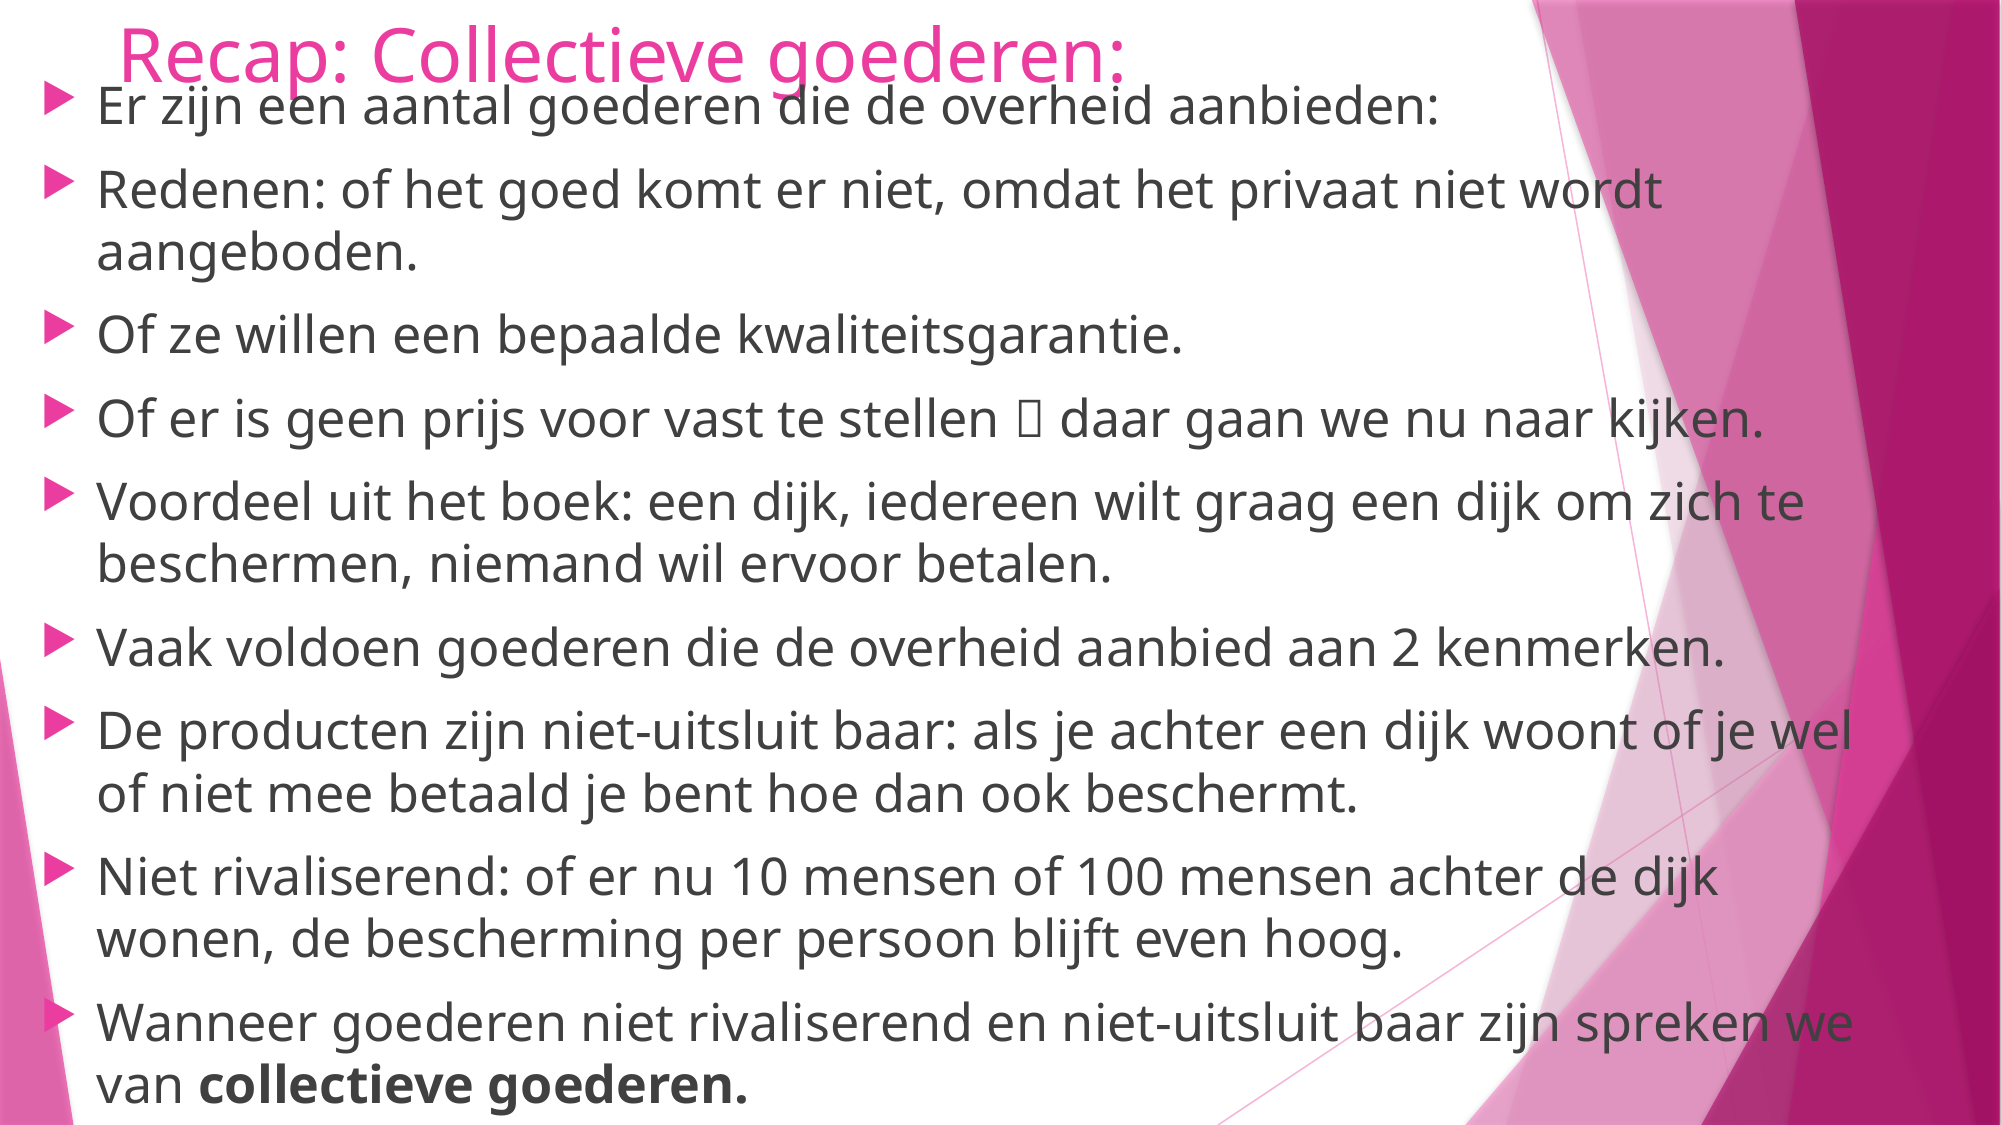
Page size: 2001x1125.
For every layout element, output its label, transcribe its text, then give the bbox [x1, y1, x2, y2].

list Er zijn een aantal goederen die de overheid aanbieden: Redenen: of het goed komt er niet, omdat het privaat niet wordt aangeboden. Of ze willen een bepaalde kwaliteitsgarantie. Of er is geen prijs voor vast te stellen  daar gaan we nu naar kijken. Voordeel uit het boek: een dijk, iedereen wilt graag een dijk om zich te beschermen, niemand wil ervoor betalen. Vaak voldoen goederen die de overheid aanbied aan 2 kenmerken. De producten zijn niet-uitsluit baar: als je achter een dijk woont of je wel of niet mee betaald je bent hoe dan ook beschermt. Niet rivaliserend: of er nu 10 mensen of 100 mensen achter de dijk wonen, de bescherming per persoon blijft even hoog. Wanneer goederen niet rivaliserend en niet-uitsluit baar zijn spreken we van collectieve goederen. [25, 65, 1879, 944]
title Recap: Collectieve goederen: [102, 0, 1522, 65]
